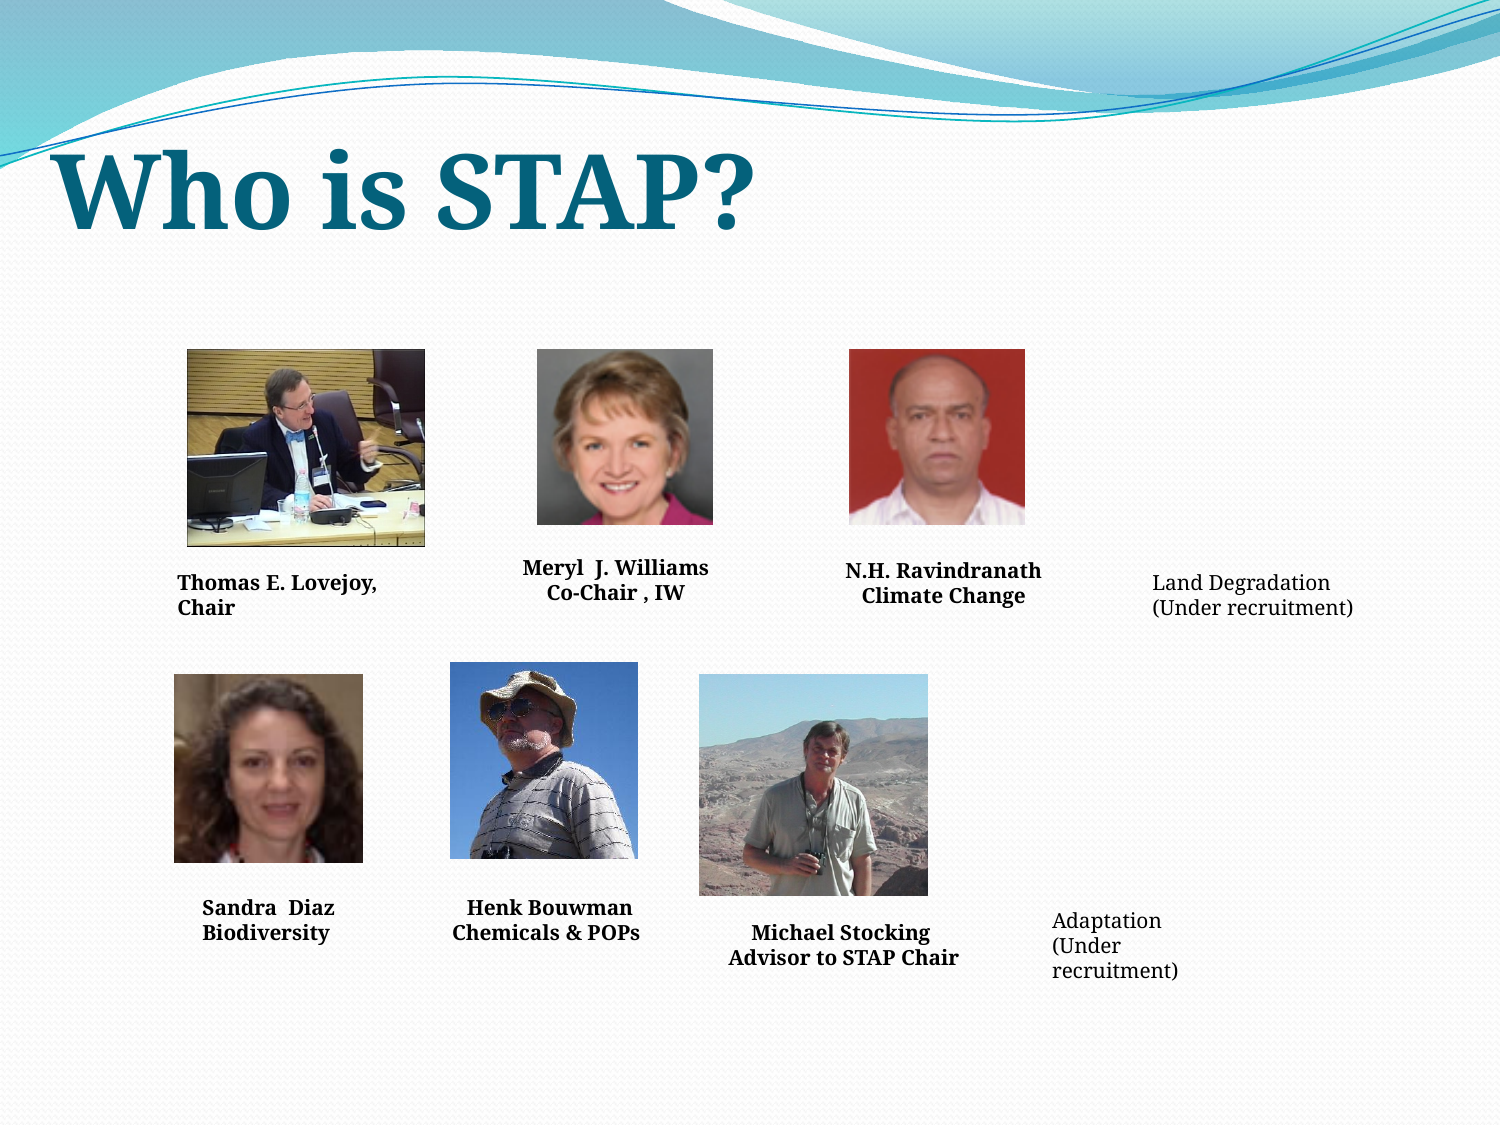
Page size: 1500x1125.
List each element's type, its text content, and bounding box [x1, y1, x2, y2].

text_box Michael Stocking Advisor to STAP Chair [699, 912, 988, 978]
text_box Sandra Diaz Biodiversity [187, 887, 413, 953]
picture [187, 349, 426, 548]
picture [449, 662, 638, 859]
text_box Henk Bouwman Chemicals & POPs [437, 887, 663, 953]
picture [849, 349, 1026, 526]
text_box Land Degradation (Under recruitment) [1137, 562, 1388, 628]
picture [537, 349, 713, 526]
picture [699, 674, 929, 896]
text_box Meryl J. Williams Co-Chair , IW [474, 546, 763, 637]
text_box N.H. Ravindranath Climate Change [774, 549, 1113, 640]
picture [174, 674, 363, 863]
text_box Thomas E. Lovejoy, Chair [162, 562, 450, 628]
text_box Adaptation (Under recruitment) [1037, 900, 1250, 990]
title Who is STAP? [50, 62, 1400, 250]
